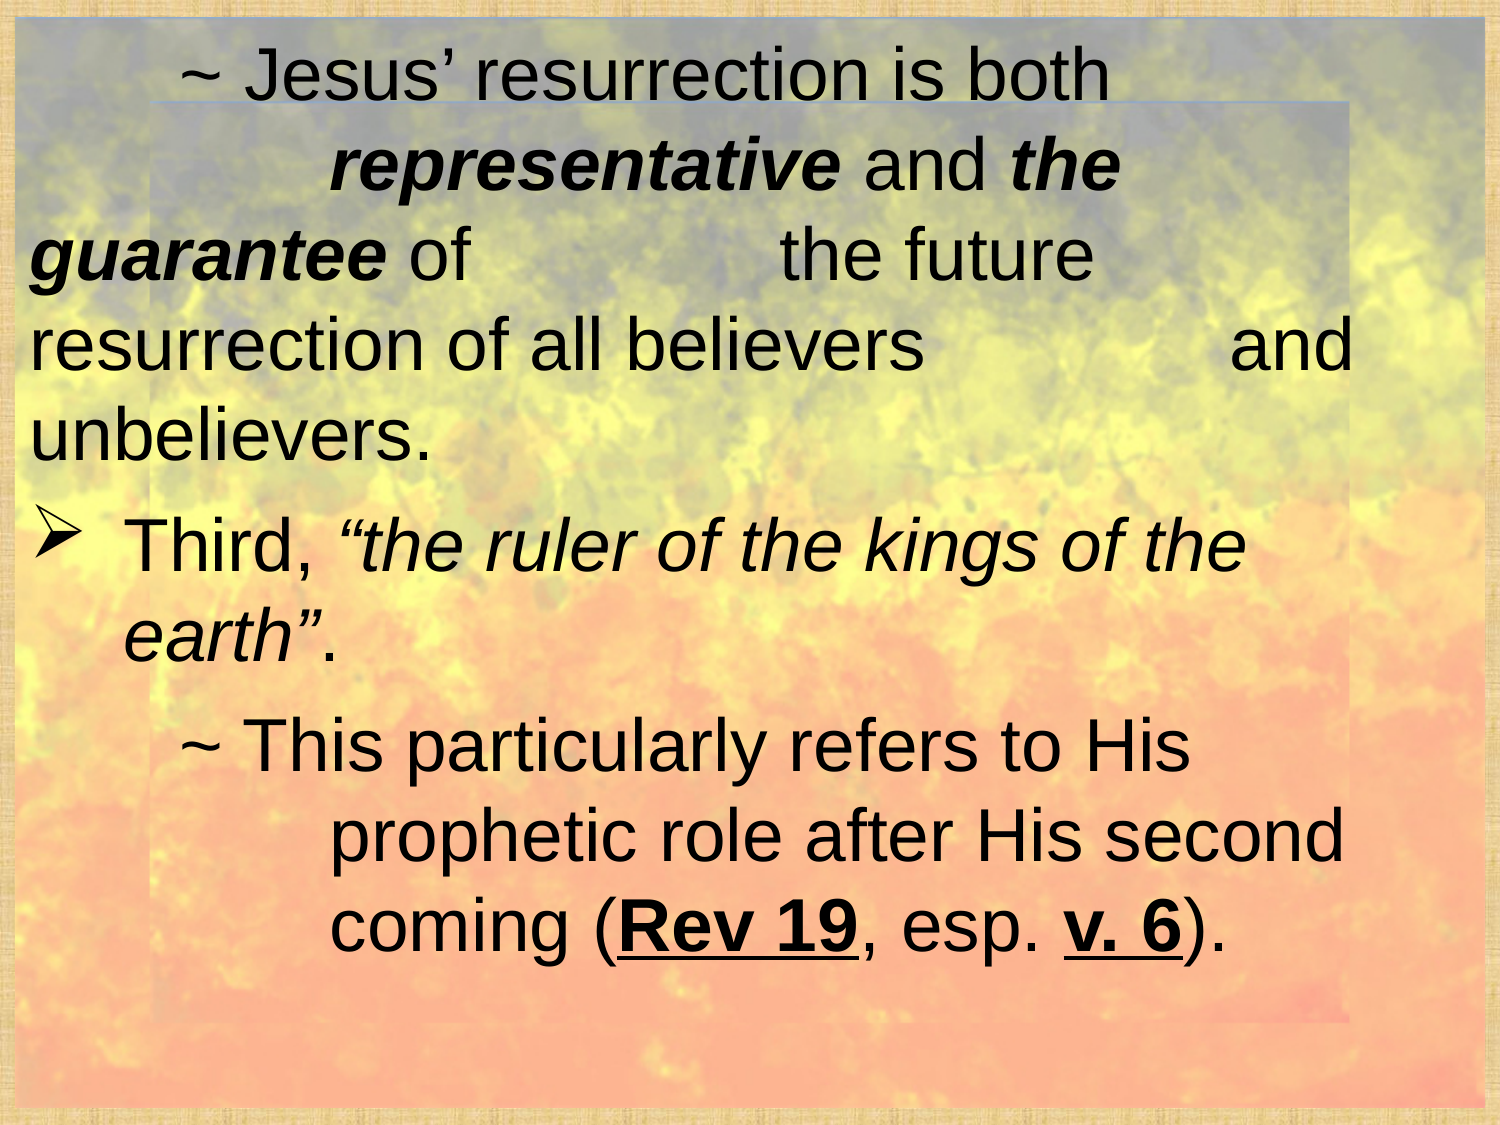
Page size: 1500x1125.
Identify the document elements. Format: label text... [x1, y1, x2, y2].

subtitle ~ Jesus’ resurrection is both representative and the guarantee of the future resurrection of all believers and unbelievers. Third, “the ruler of the kings of the earth”. ~ This particularly refers to His prophetic role after His second coming (Rev 19, esp. v. 6). [14, 17, 1486, 1108]
picture [0, 0, 1500, 1125]
